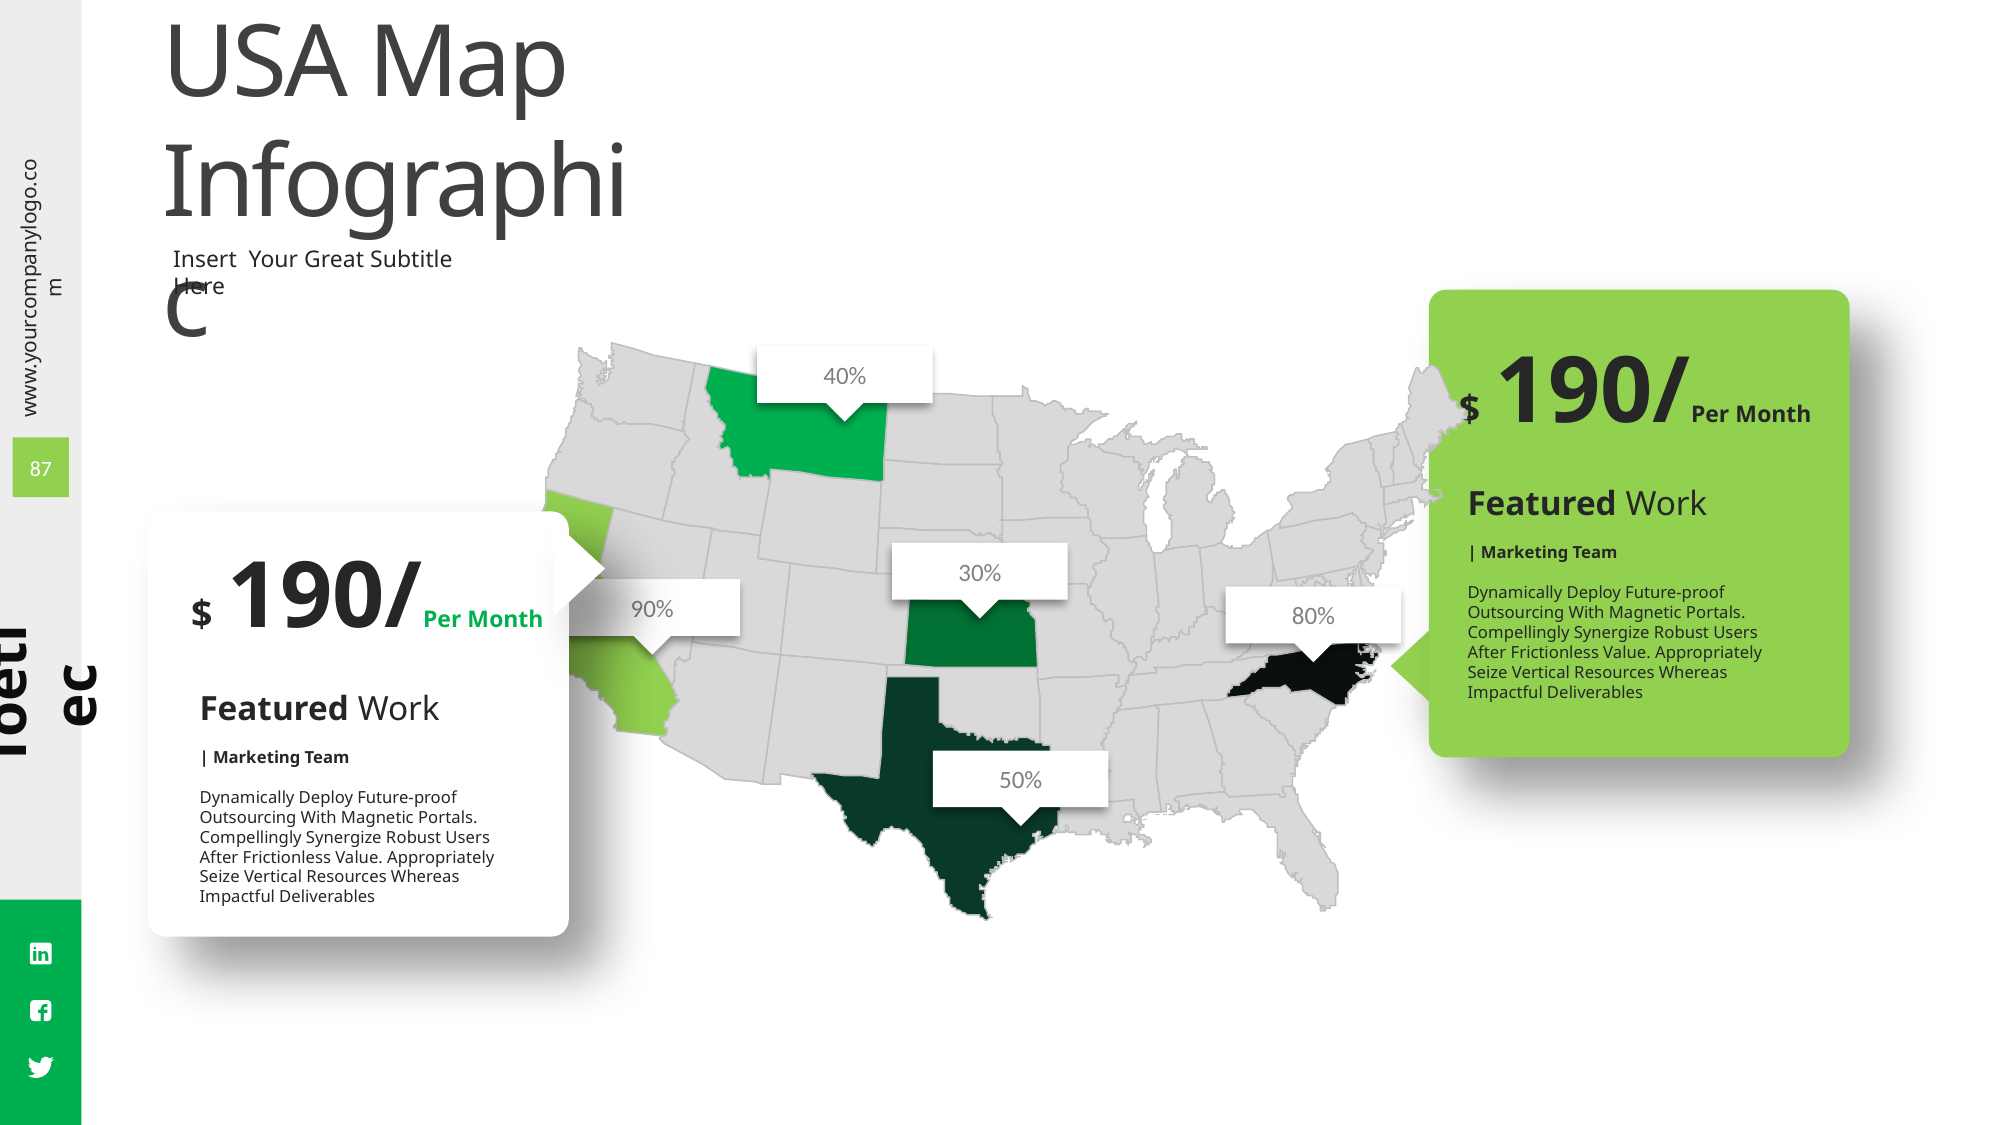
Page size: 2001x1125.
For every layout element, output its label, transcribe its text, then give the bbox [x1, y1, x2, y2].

text_box Insert Your Great Subtitle Here [158, 237, 512, 307]
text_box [1390, 289, 1850, 758]
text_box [167, 528, 567, 917]
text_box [533, 342, 1467, 921]
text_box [148, 511, 606, 937]
slide_number 87 [12, 437, 69, 498]
text_box USA Map Infographic [147, 116, 677, 236]
